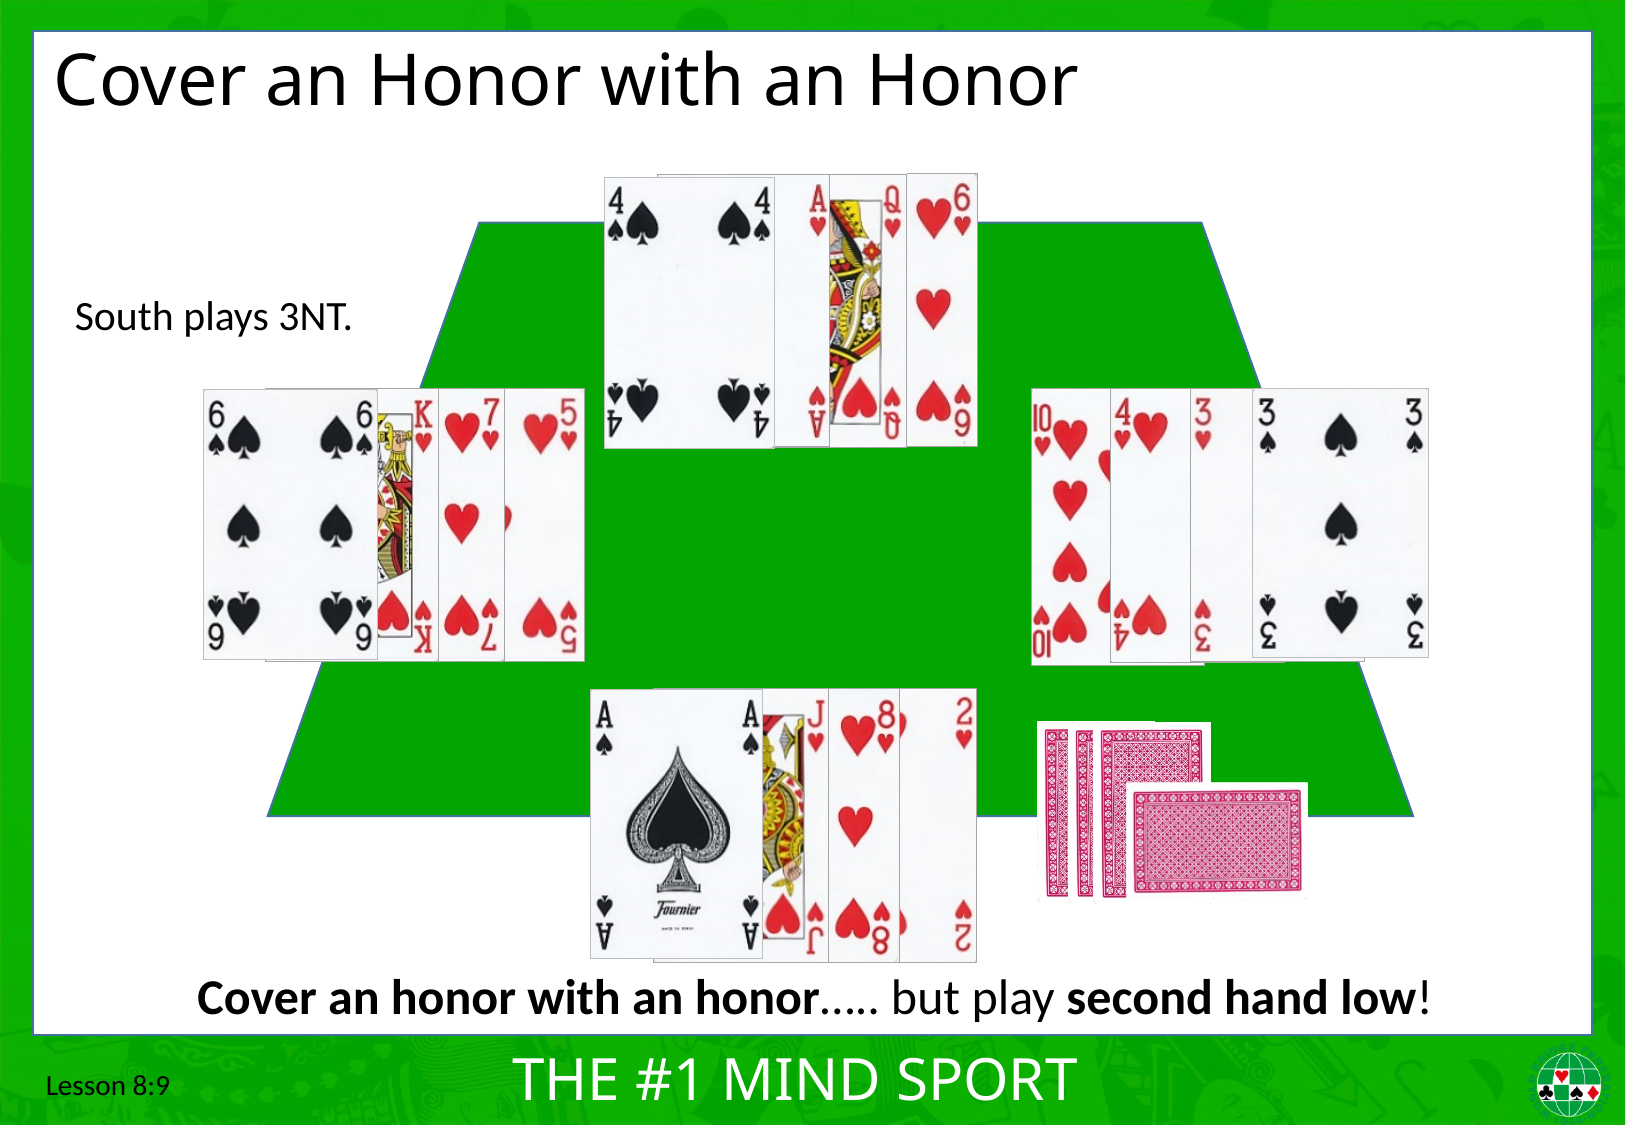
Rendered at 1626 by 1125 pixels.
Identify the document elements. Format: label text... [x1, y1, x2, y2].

text_box South plays 3NT. [59, 281, 396, 347]
text_box [266, 221, 1415, 818]
title Cover an Honor with an Honor [38, 36, 1309, 129]
text_box Cover an honor with an honor….. but play second hand low! [182, 957, 1471, 1032]
picture [0, 0, 1626, 1125]
